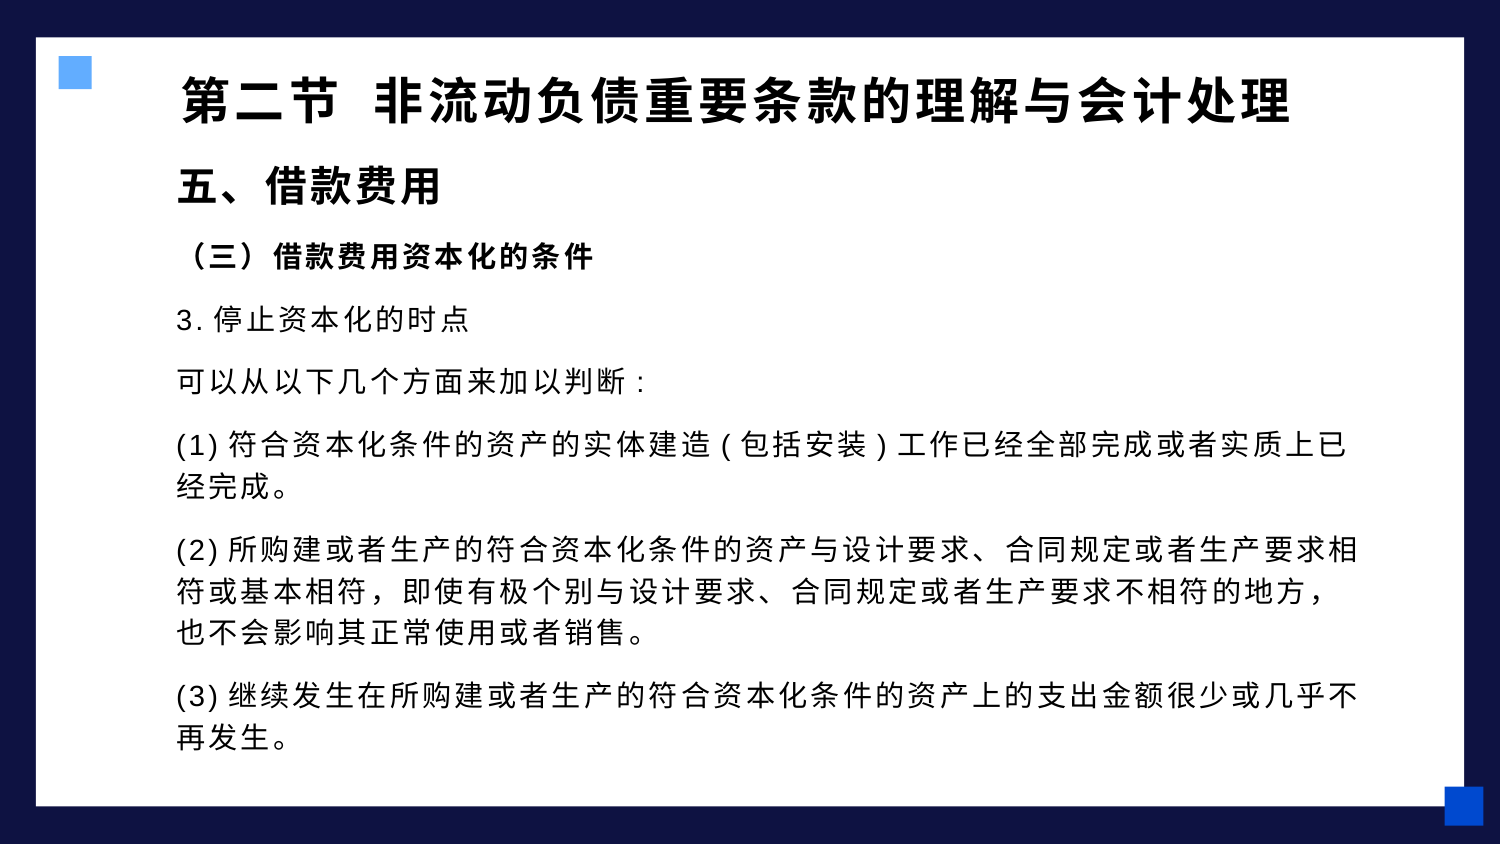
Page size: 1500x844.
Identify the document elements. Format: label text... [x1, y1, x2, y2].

list 五、借款费用 （三）借款费用资本化的条件 3.停止资本化的时点 可以从以下几个方面来加以判断: (1)符合资本化条件的资产的实体建造(包括安装)工作已经全部完成或者实质上已经完成。 (2)所购建或者生产的符合资本化条件的资产与设计要求、合同规定或者生产要求相符或基本相符，即使有极个别与设计要求、合同规定或者生产要求不相符的地方，也不会影响其正常使用或者销售。 (3)继续发生在所购建或者生产的符合资本化条件的资产上的支出金额很少或几乎不再发生。 [159, 150, 1378, 575]
title 第二节 非流动负债重要条款的理解与会计处理 [141, 48, 1327, 138]
